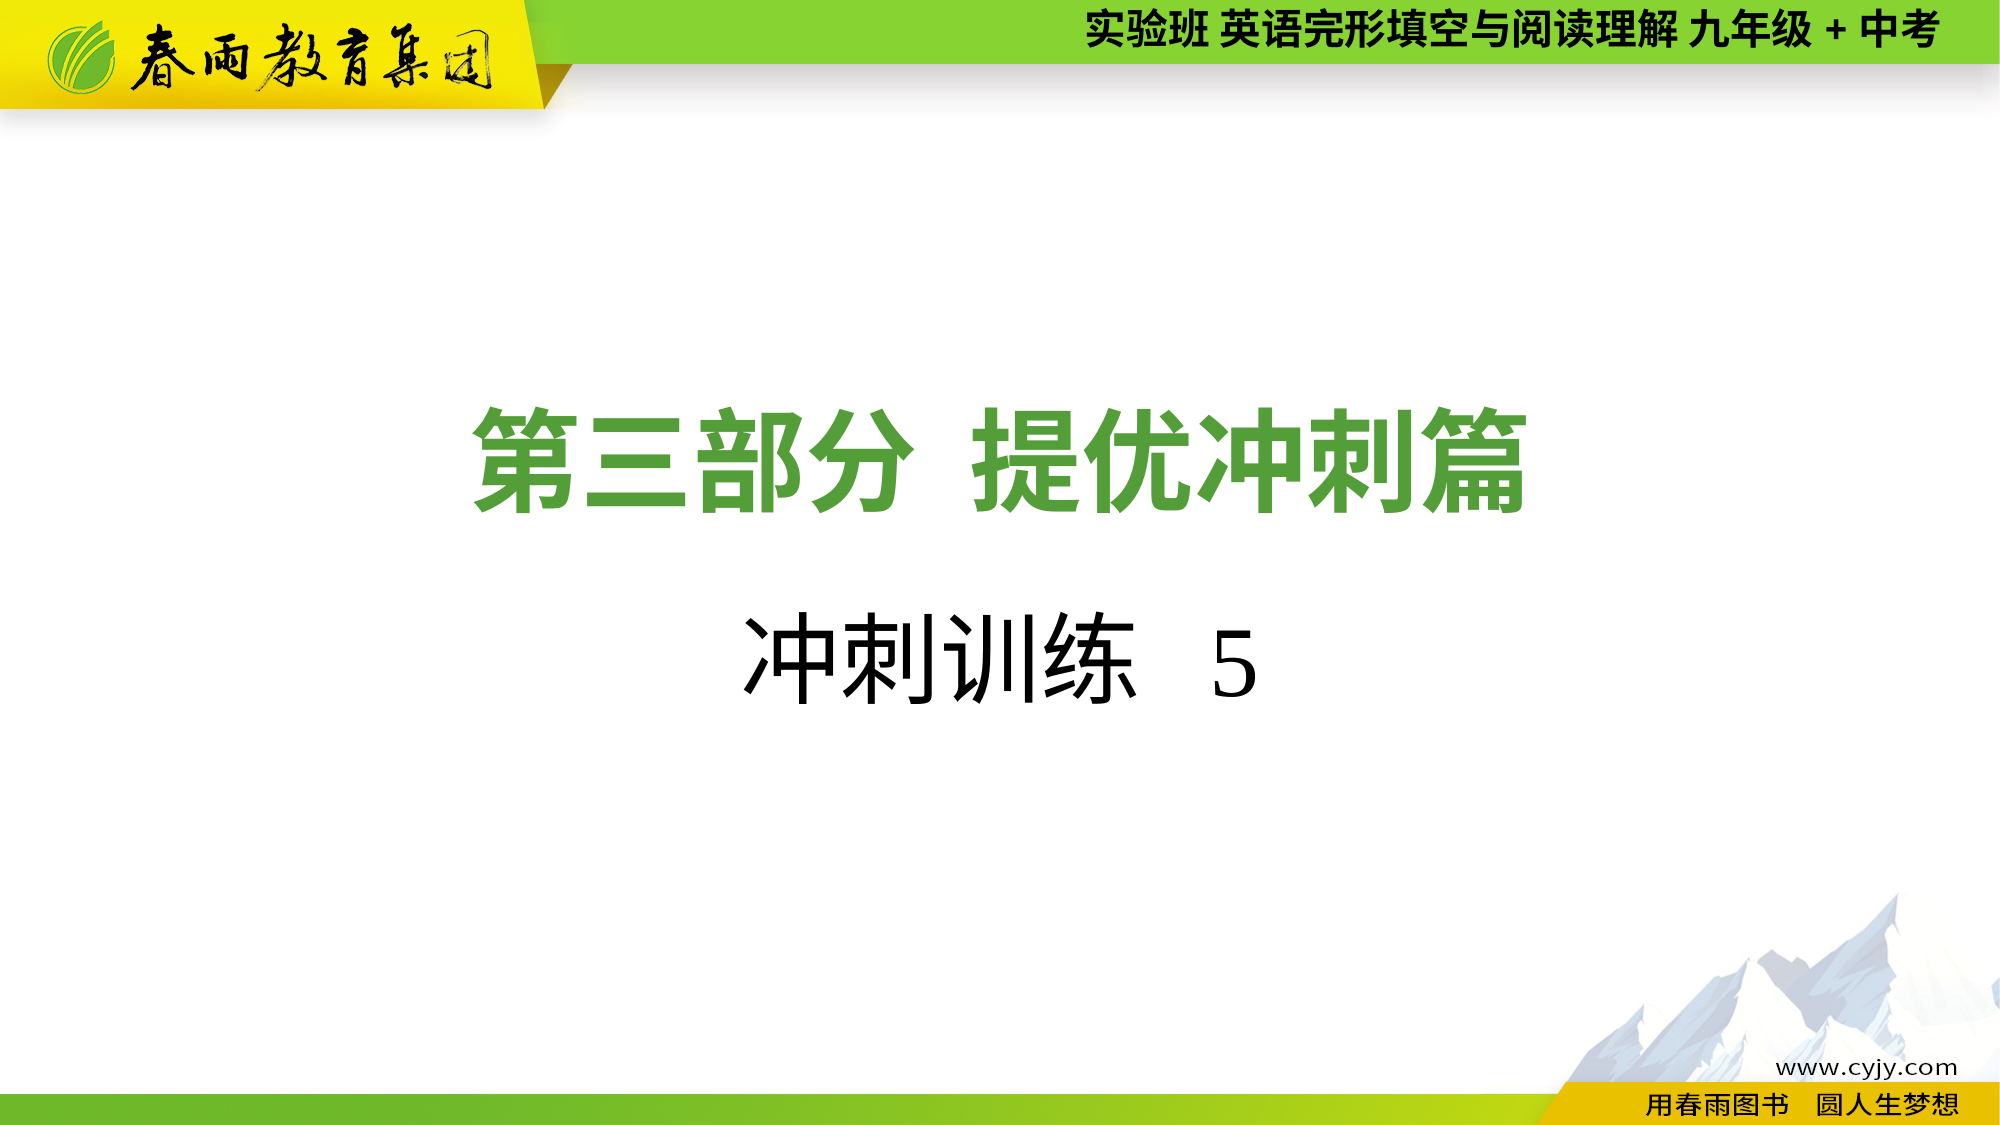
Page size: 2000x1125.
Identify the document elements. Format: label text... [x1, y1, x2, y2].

picture [0, 0, 2000, 1125]
text_box 第三部分 提优冲刺篇 [54, 316, 1946, 528]
text_box 冲刺训练 5 [54, 528, 1946, 724]
